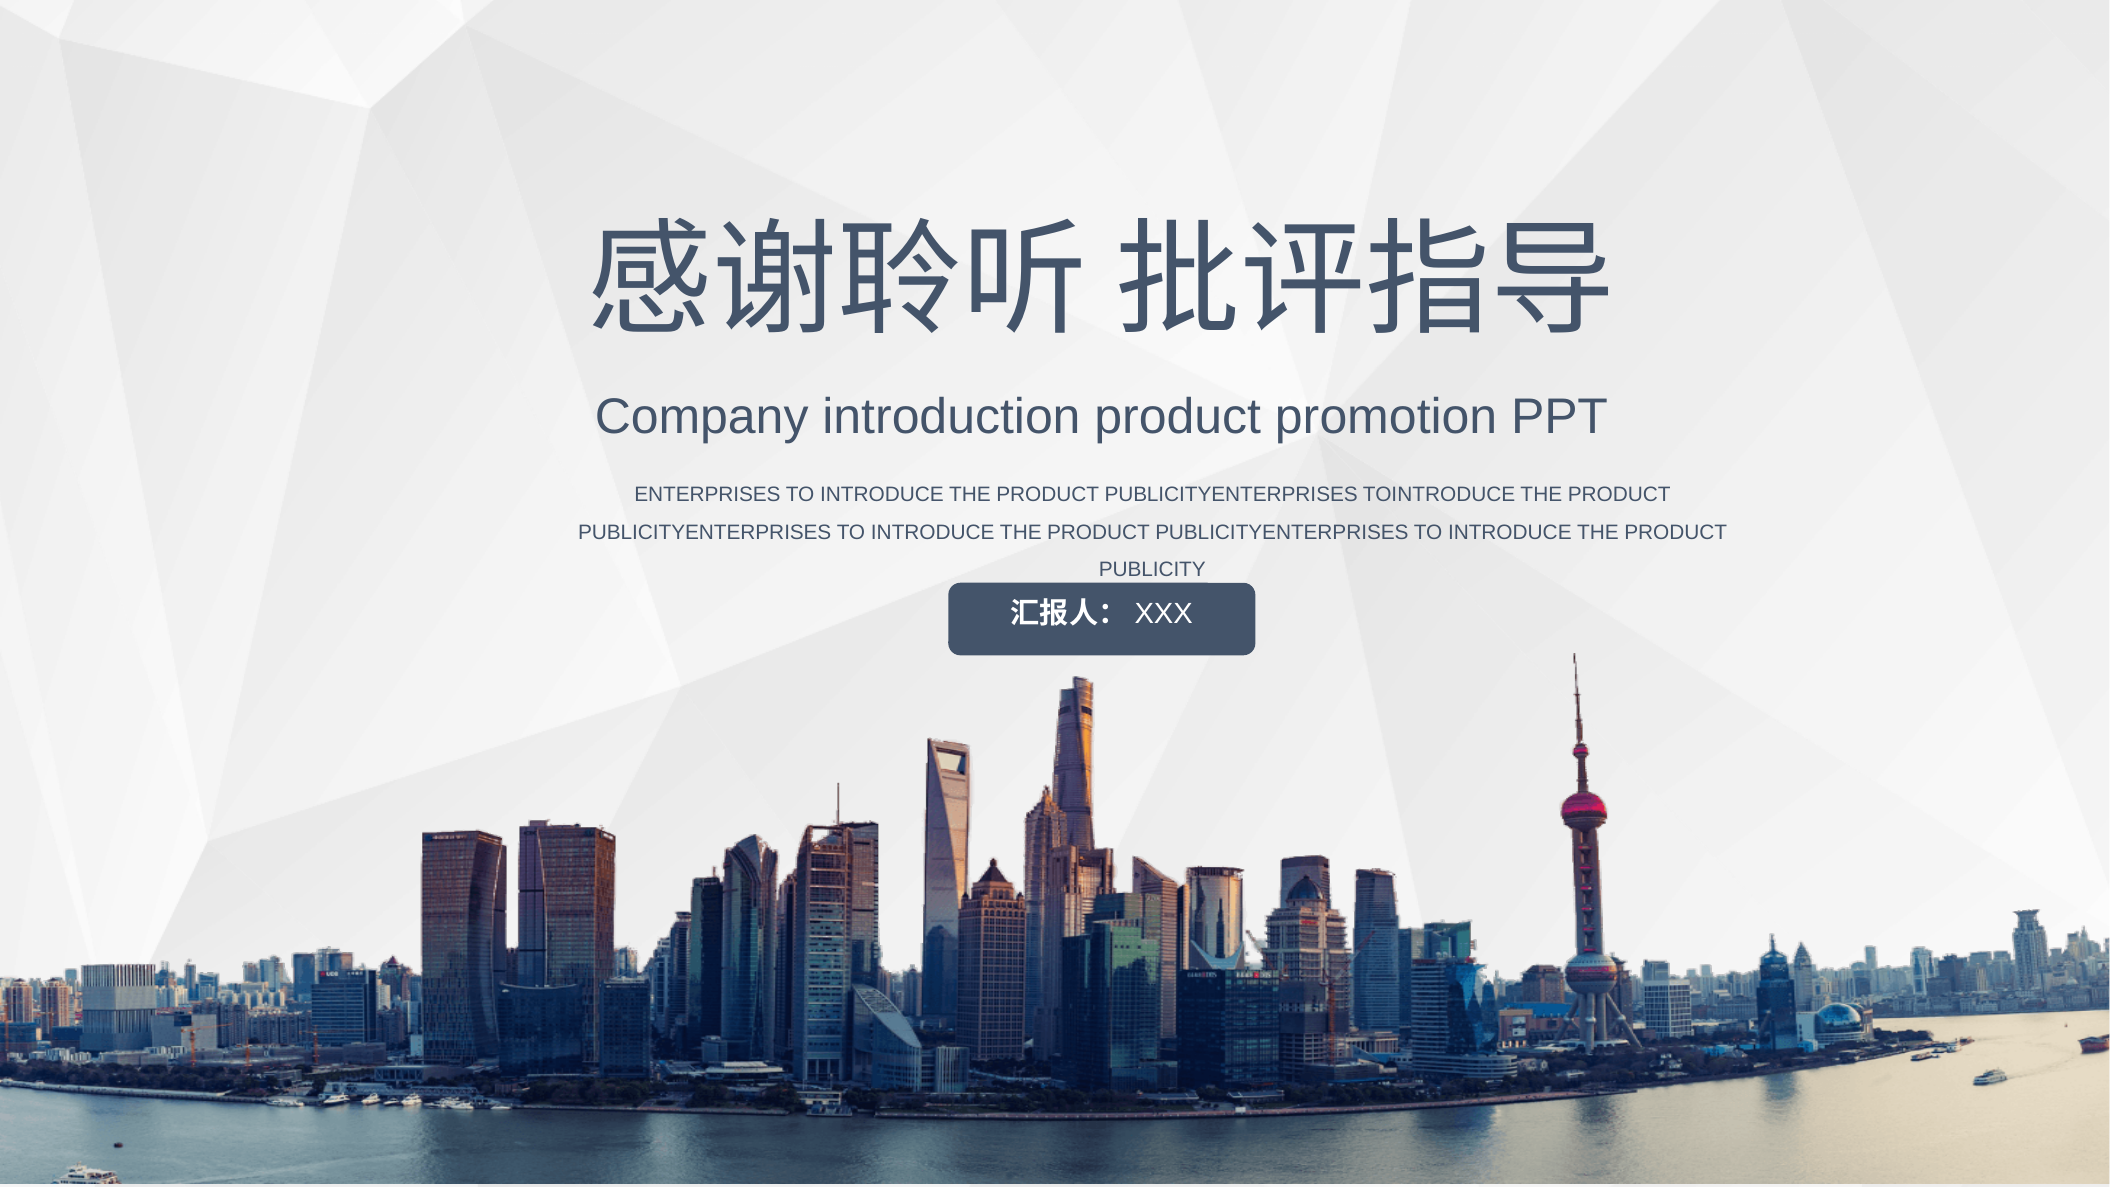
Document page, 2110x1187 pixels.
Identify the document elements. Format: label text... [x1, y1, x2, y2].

picture [0, 0, 2110, 1187]
text_box 感谢聆听 批评指导 [428, 191, 1776, 327]
